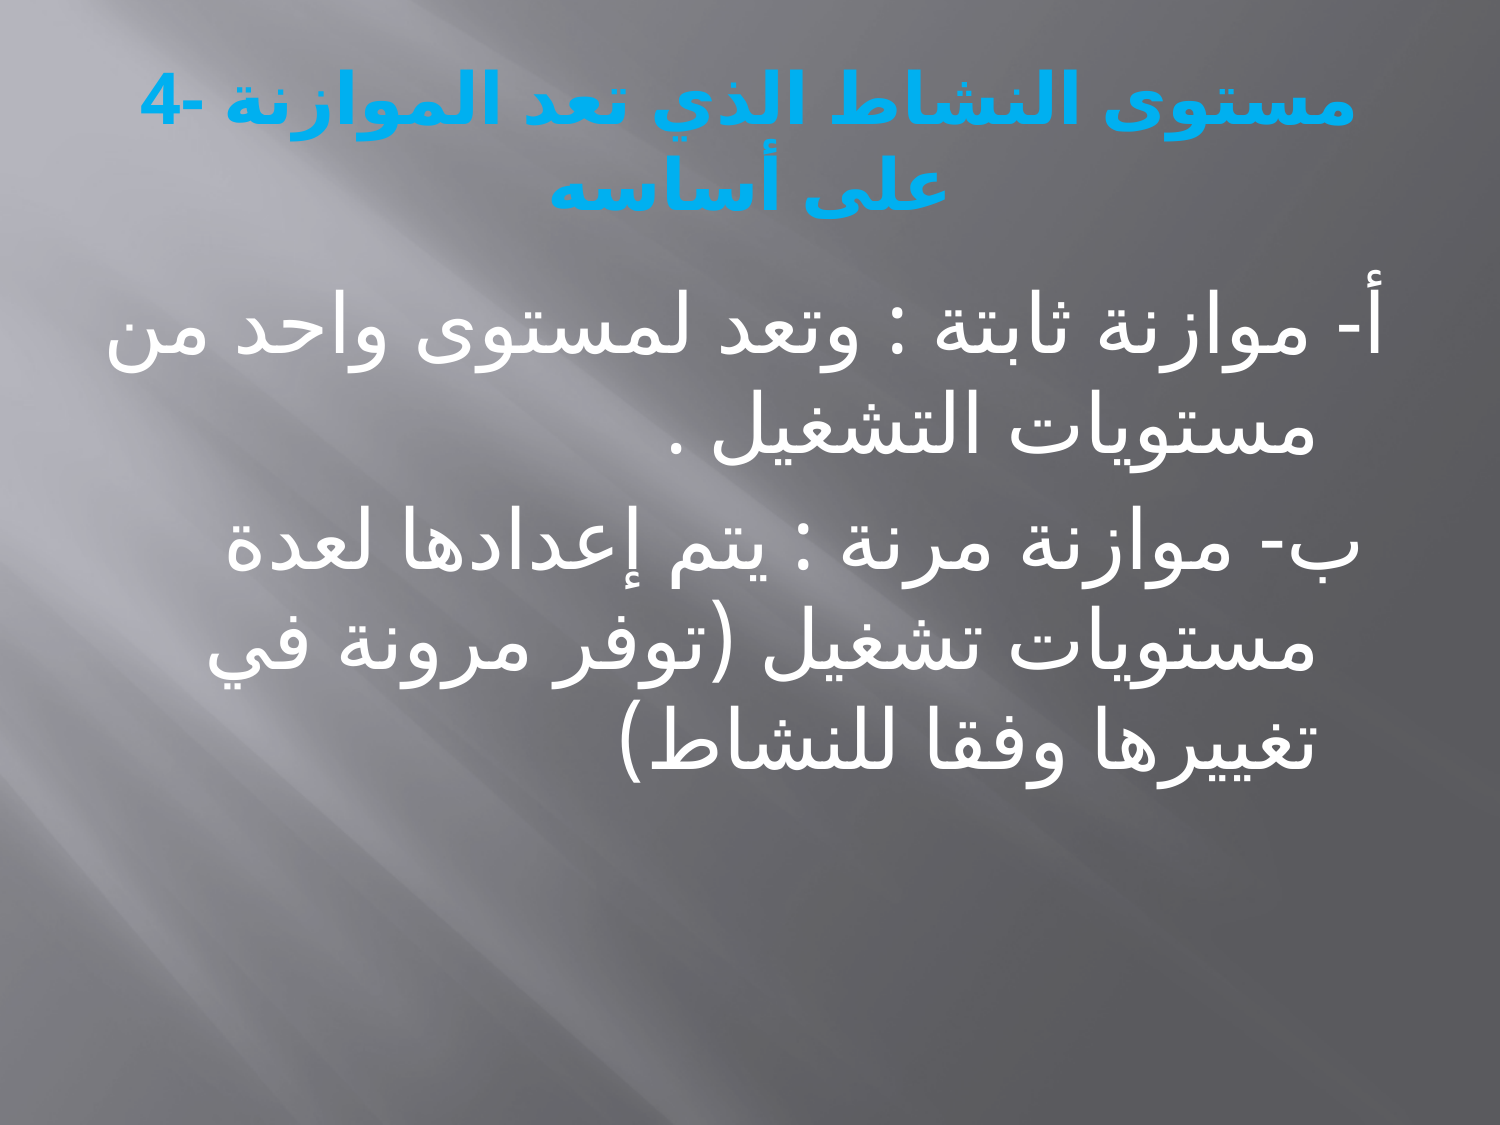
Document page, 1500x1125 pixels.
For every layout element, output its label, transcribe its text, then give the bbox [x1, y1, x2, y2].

title 4- مستوى النشاط الذي تعد الموازنة على أساسه [75, 45, 1425, 233]
list أ- موازنة ثابتة : وتعد لمستوى واحد من مستويات التشغيل . ب- موازنة مرنة : يتم إعدادها لعدة مستويات تشغيل (توفر مرونة في تغييرها وفقا للنشاط) [75, 262, 1425, 1035]
